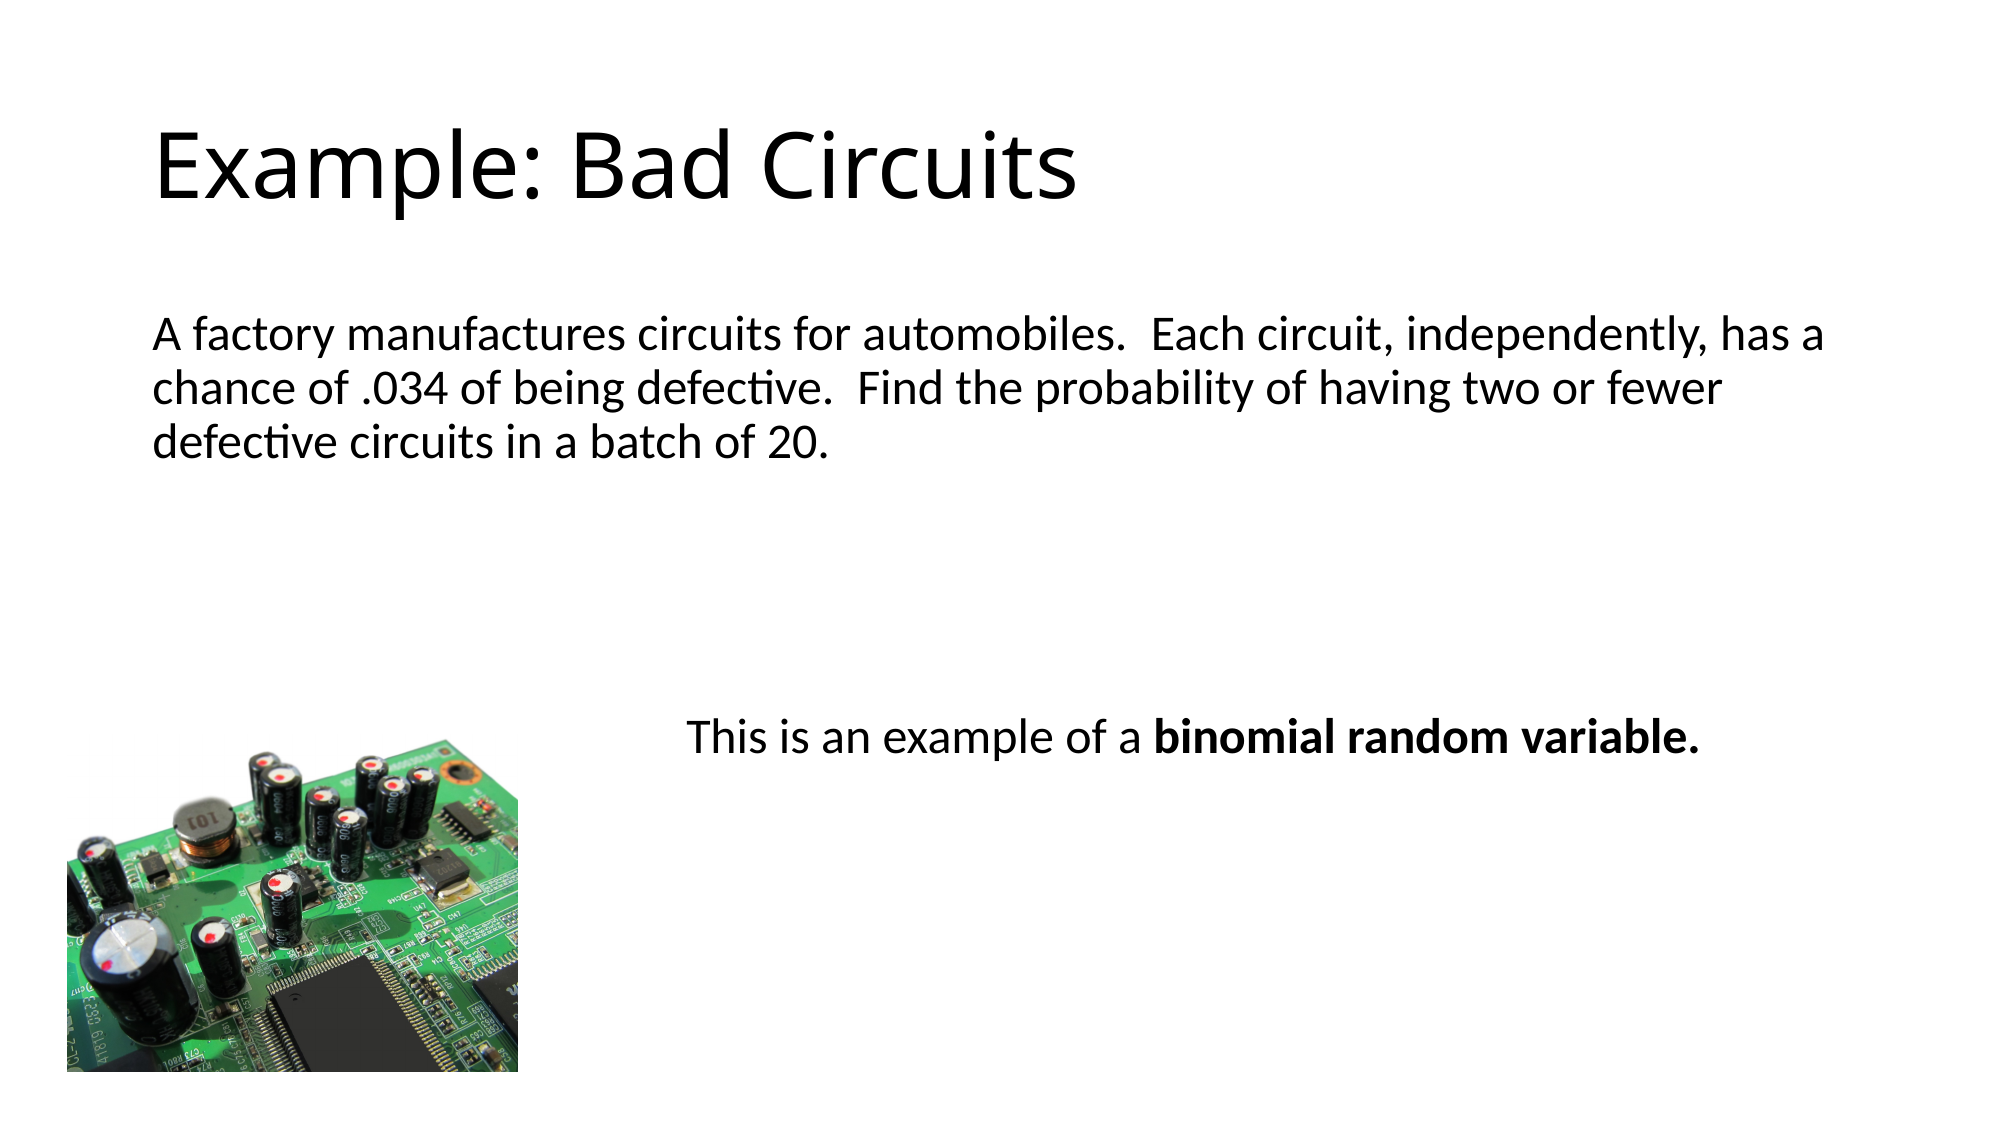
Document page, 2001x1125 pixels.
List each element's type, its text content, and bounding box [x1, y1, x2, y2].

list A factory manufactures circuits for automobiles. Each circuit, independently, has a chance of .034 of being defective. Find the probability of having two or fewer defective circuits in a batch of 20. [137, 299, 1863, 1014]
title Example: Bad Circuits [137, 59, 1863, 278]
picture [67, 734, 518, 1072]
text_box This is an example of a binomial random variable. [671, 696, 1916, 772]
